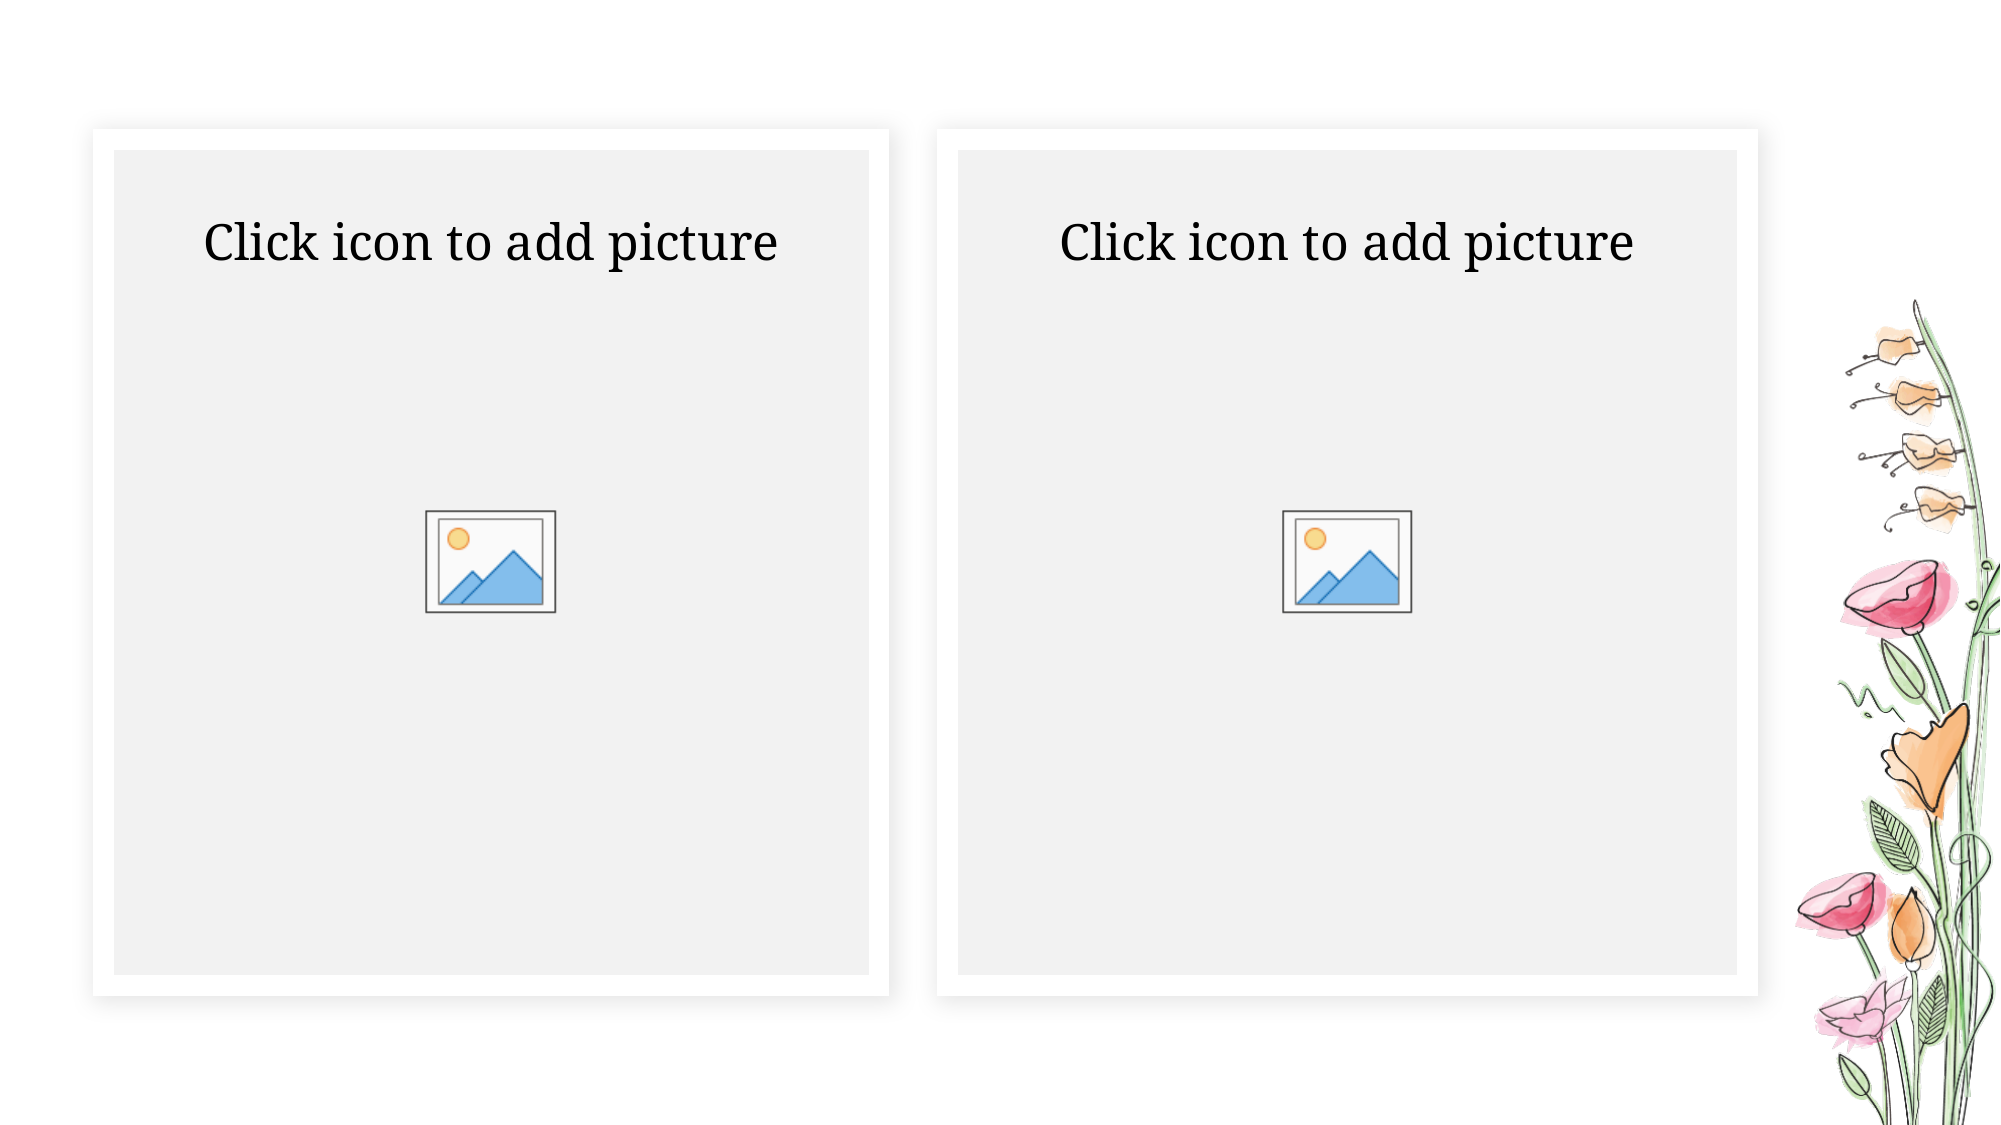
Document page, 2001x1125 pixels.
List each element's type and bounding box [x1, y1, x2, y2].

picture [957, 149, 1738, 975]
picture [114, 149, 869, 975]
picture [1795, 299, 2000, 1125]
